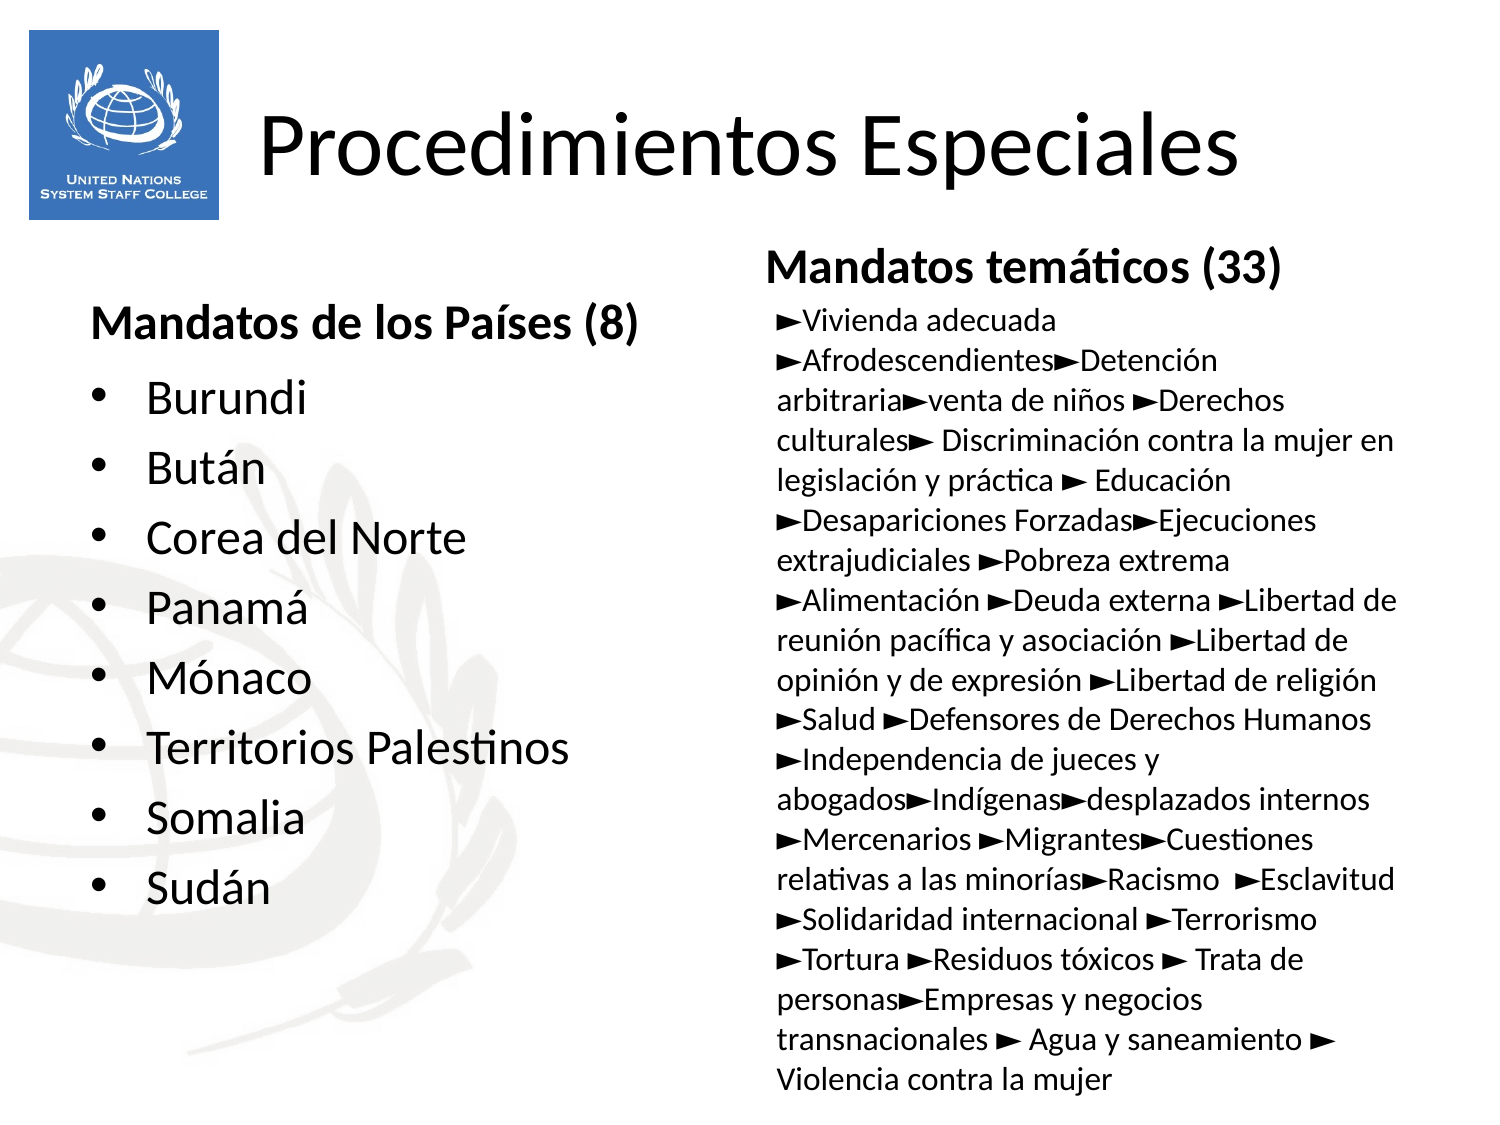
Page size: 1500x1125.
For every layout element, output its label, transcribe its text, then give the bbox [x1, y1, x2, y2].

list Burundi Bután Corea del Norte Panamá Mónaco Territorios Palestinos Somalia Sudán [74, 356, 738, 1006]
list ►Vivienda adecuada ►Afrodescendientes►Detención arbitraria►venta de niños ►Derechos culturales► Discriminación contra la mujer en legislación y práctica ► Educación ►Desapariciones Forzadas►Ejecuciones extrajudiciales ►Pobreza extrema ►Alimentación ►Deuda externa ►Libertad de reunión pacífica y asociación ►Libertad de opinión y de expresión ►Libertad de religión ►Salud ►Defensores de Derechos Humanos ►Independencia de jueces y abogados►Indígenas►desplazados internos ►Mercenarios ►Migrantes►Cuestiones relativas a las minorías►Racismo ►Esclavitud ►Solidaridad internacional ►Terrorismo ►Tortura ►Residuos tóxicos ► Trata de personas►Empresas y negocios transnacionales ► Agua y saneamiento ► Violencia contra la mujer [761, 290, 1425, 940]
list Mandatos temáticos (33) [749, 196, 1414, 302]
picture [29, 30, 219, 220]
title Procedimientos Especiales [74, 44, 1426, 233]
list Mandatos de los Países (8) [74, 251, 738, 356]
